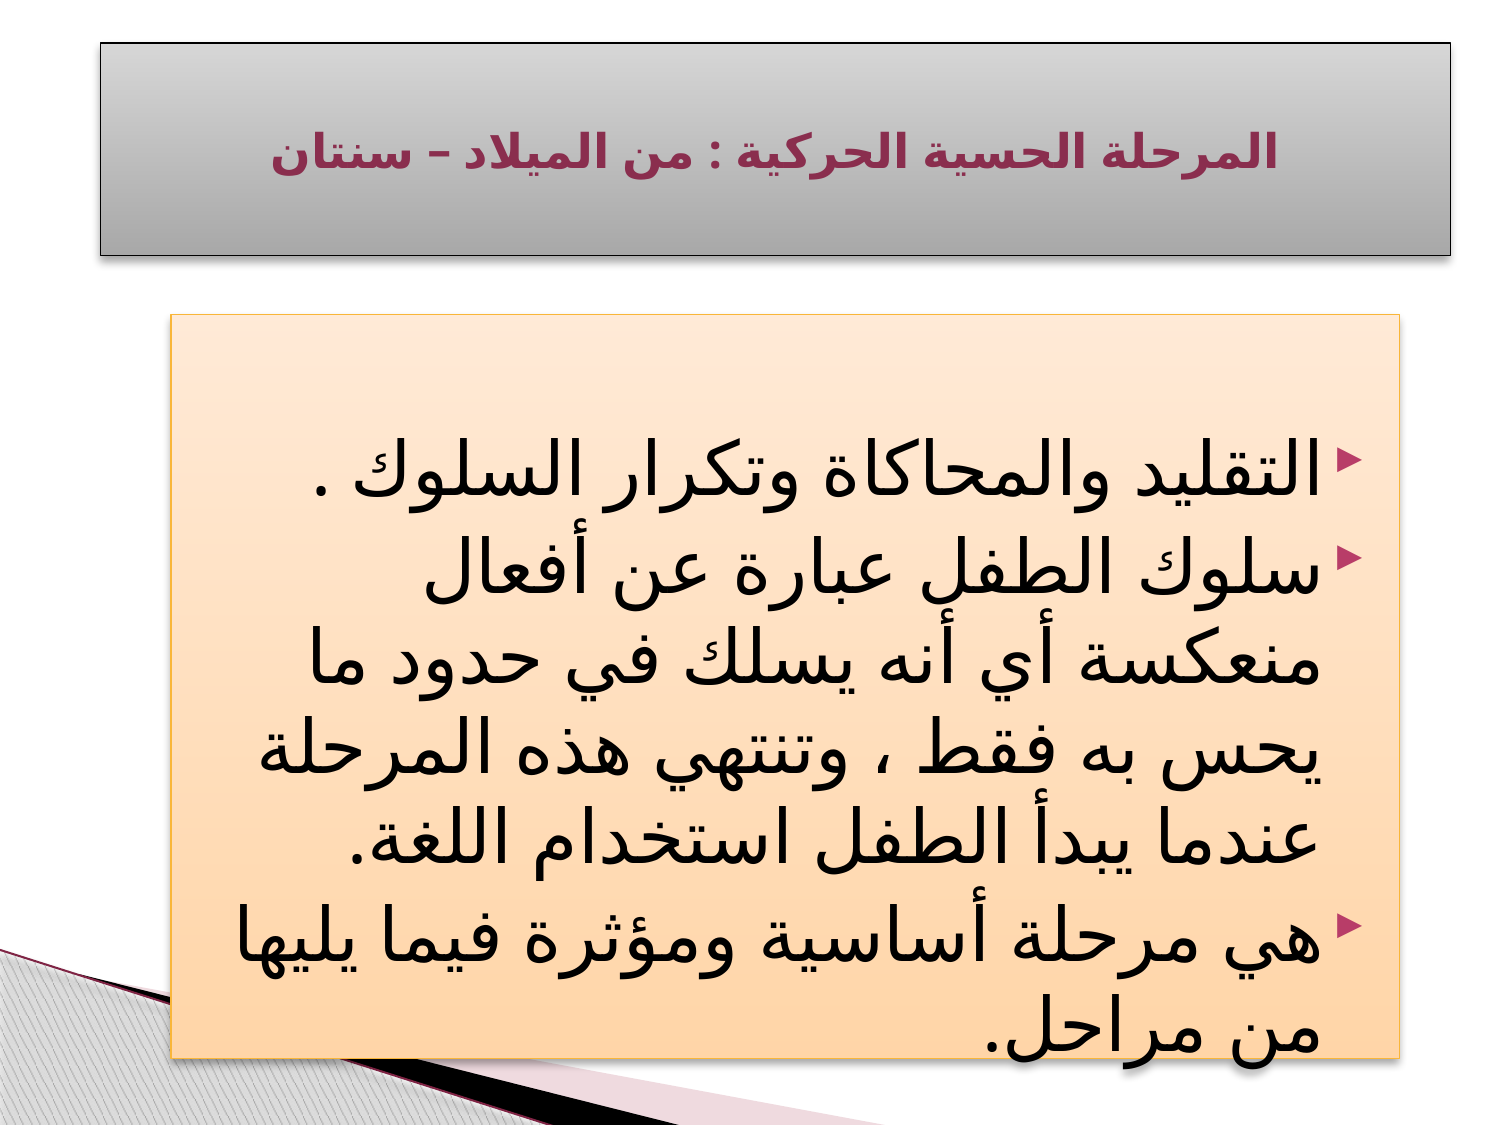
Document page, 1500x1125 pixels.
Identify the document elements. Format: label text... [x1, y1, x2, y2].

title المرحلة الحسية الحركية : من الميلاد – سنتان [100, 42, 1451, 256]
list التقليد والمحاكاة وتكرار السلوك . سلوك الطفل عبارة عن أفعال منعكسة أي أنه يسلك في حدود ما يحس به فقط ، وتنتهي هذه المرحلة عندما يبدأ الطفل استخدام اللغة. هي مرحلة أساسية ومؤثرة فيما يليها من مراحل. [170, 314, 1400, 1059]
